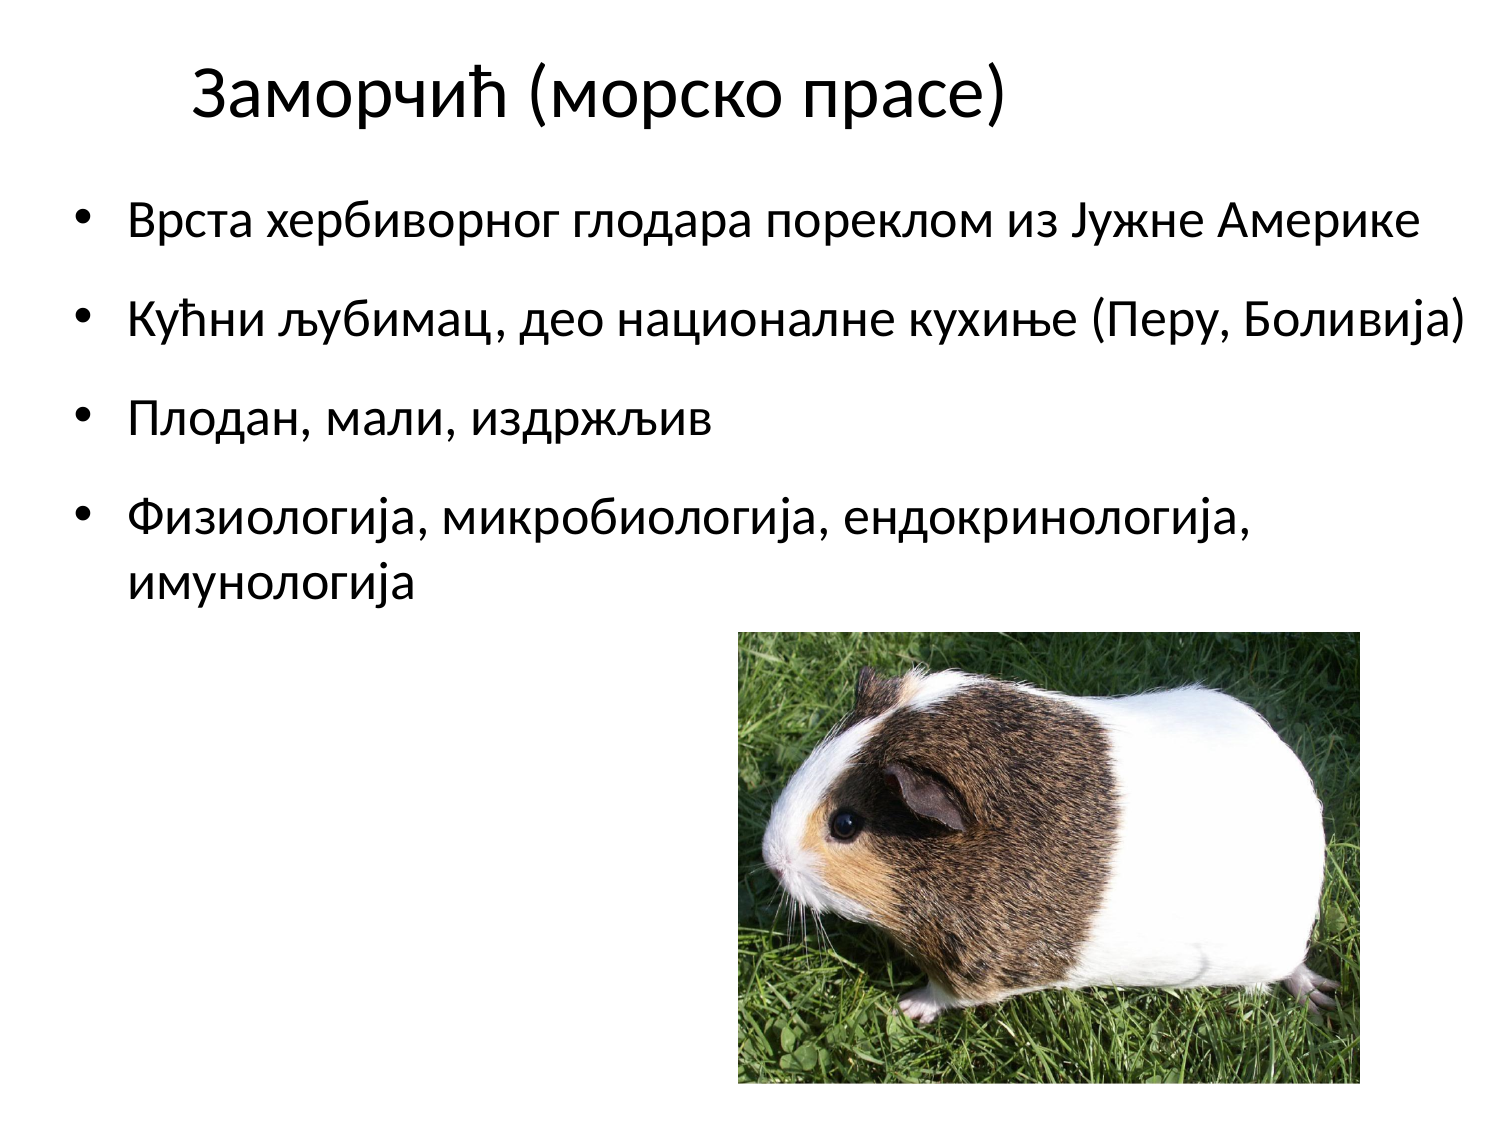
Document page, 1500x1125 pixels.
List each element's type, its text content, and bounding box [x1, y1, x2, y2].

title Заморчић (морско прасе) [82, 35, 1119, 141]
list Врста хербиворног глодара пореклом из Јужне Америке Кућни љубимац, део националне кухиње (Перу, Боливија) Плодан, мали, издржљив Физиологија, микробиологија, ендокринологија, имунологија [58, 175, 1500, 633]
picture [738, 632, 1360, 1084]
